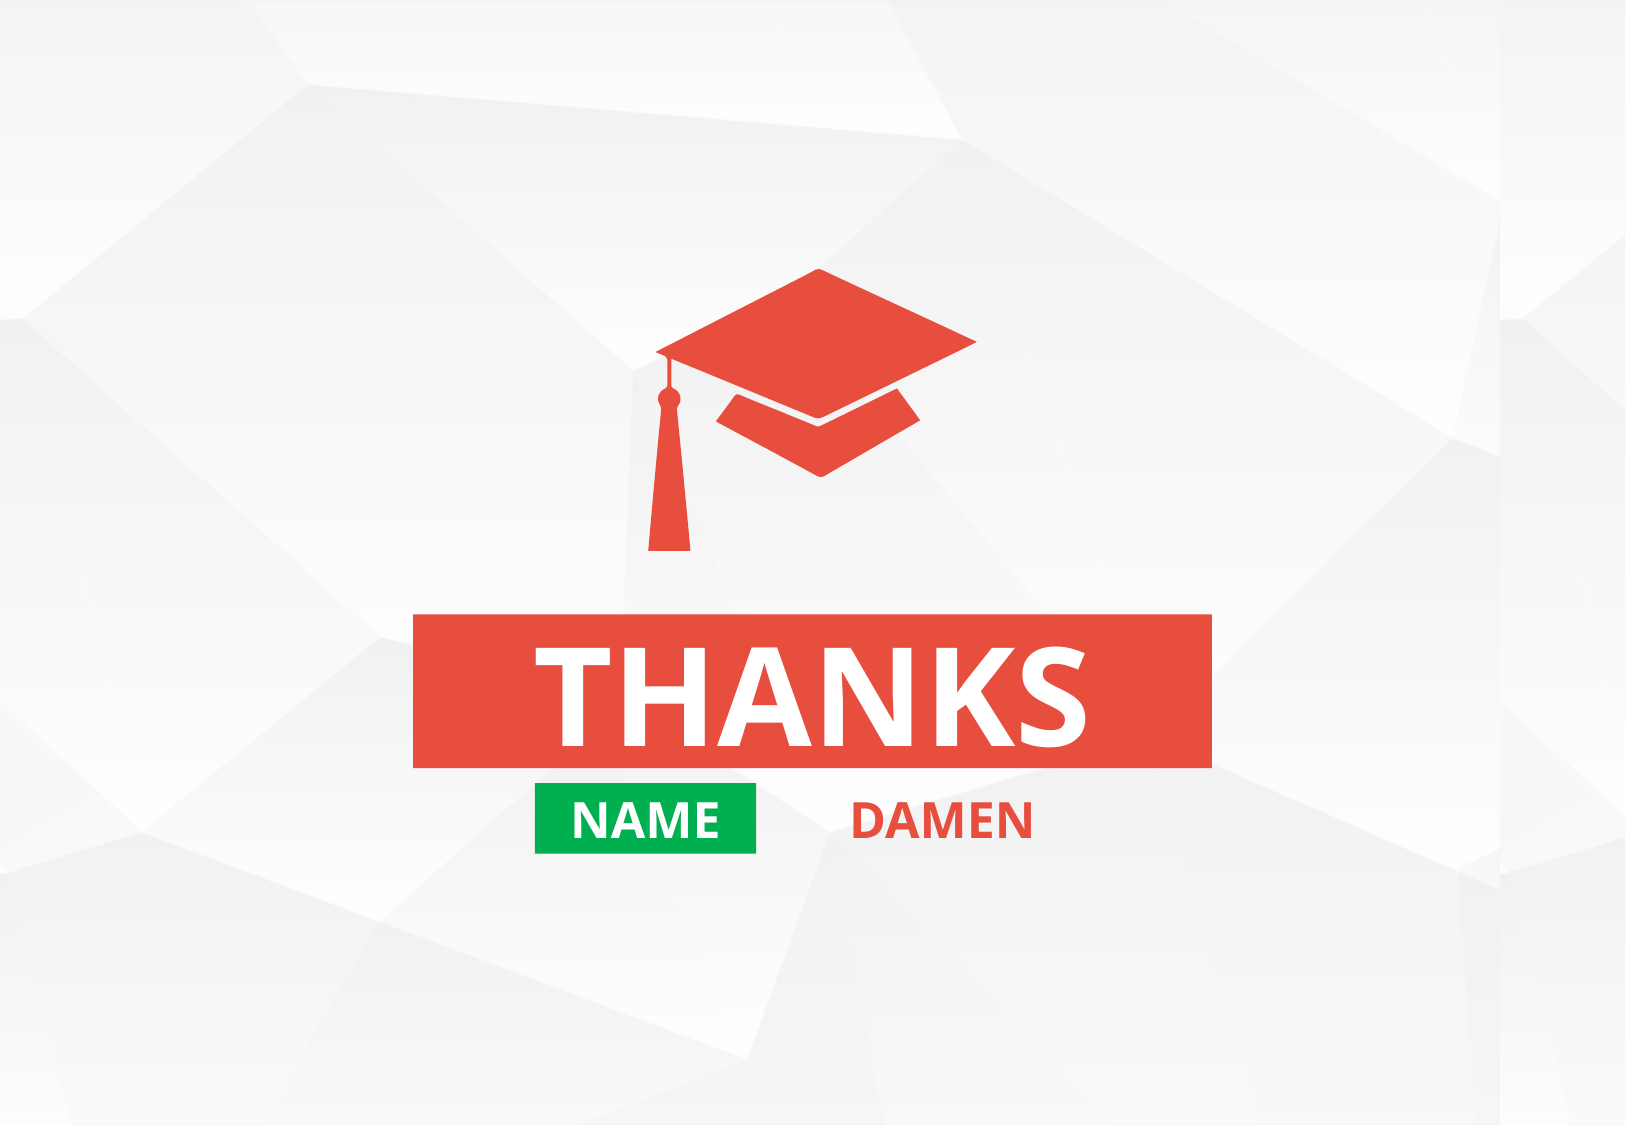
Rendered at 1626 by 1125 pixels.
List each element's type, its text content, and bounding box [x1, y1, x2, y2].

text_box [534, 780, 1091, 857]
picture [0, 0, 1626, 1125]
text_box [647, 268, 978, 552]
text_box THANKS [413, 614, 1212, 769]
